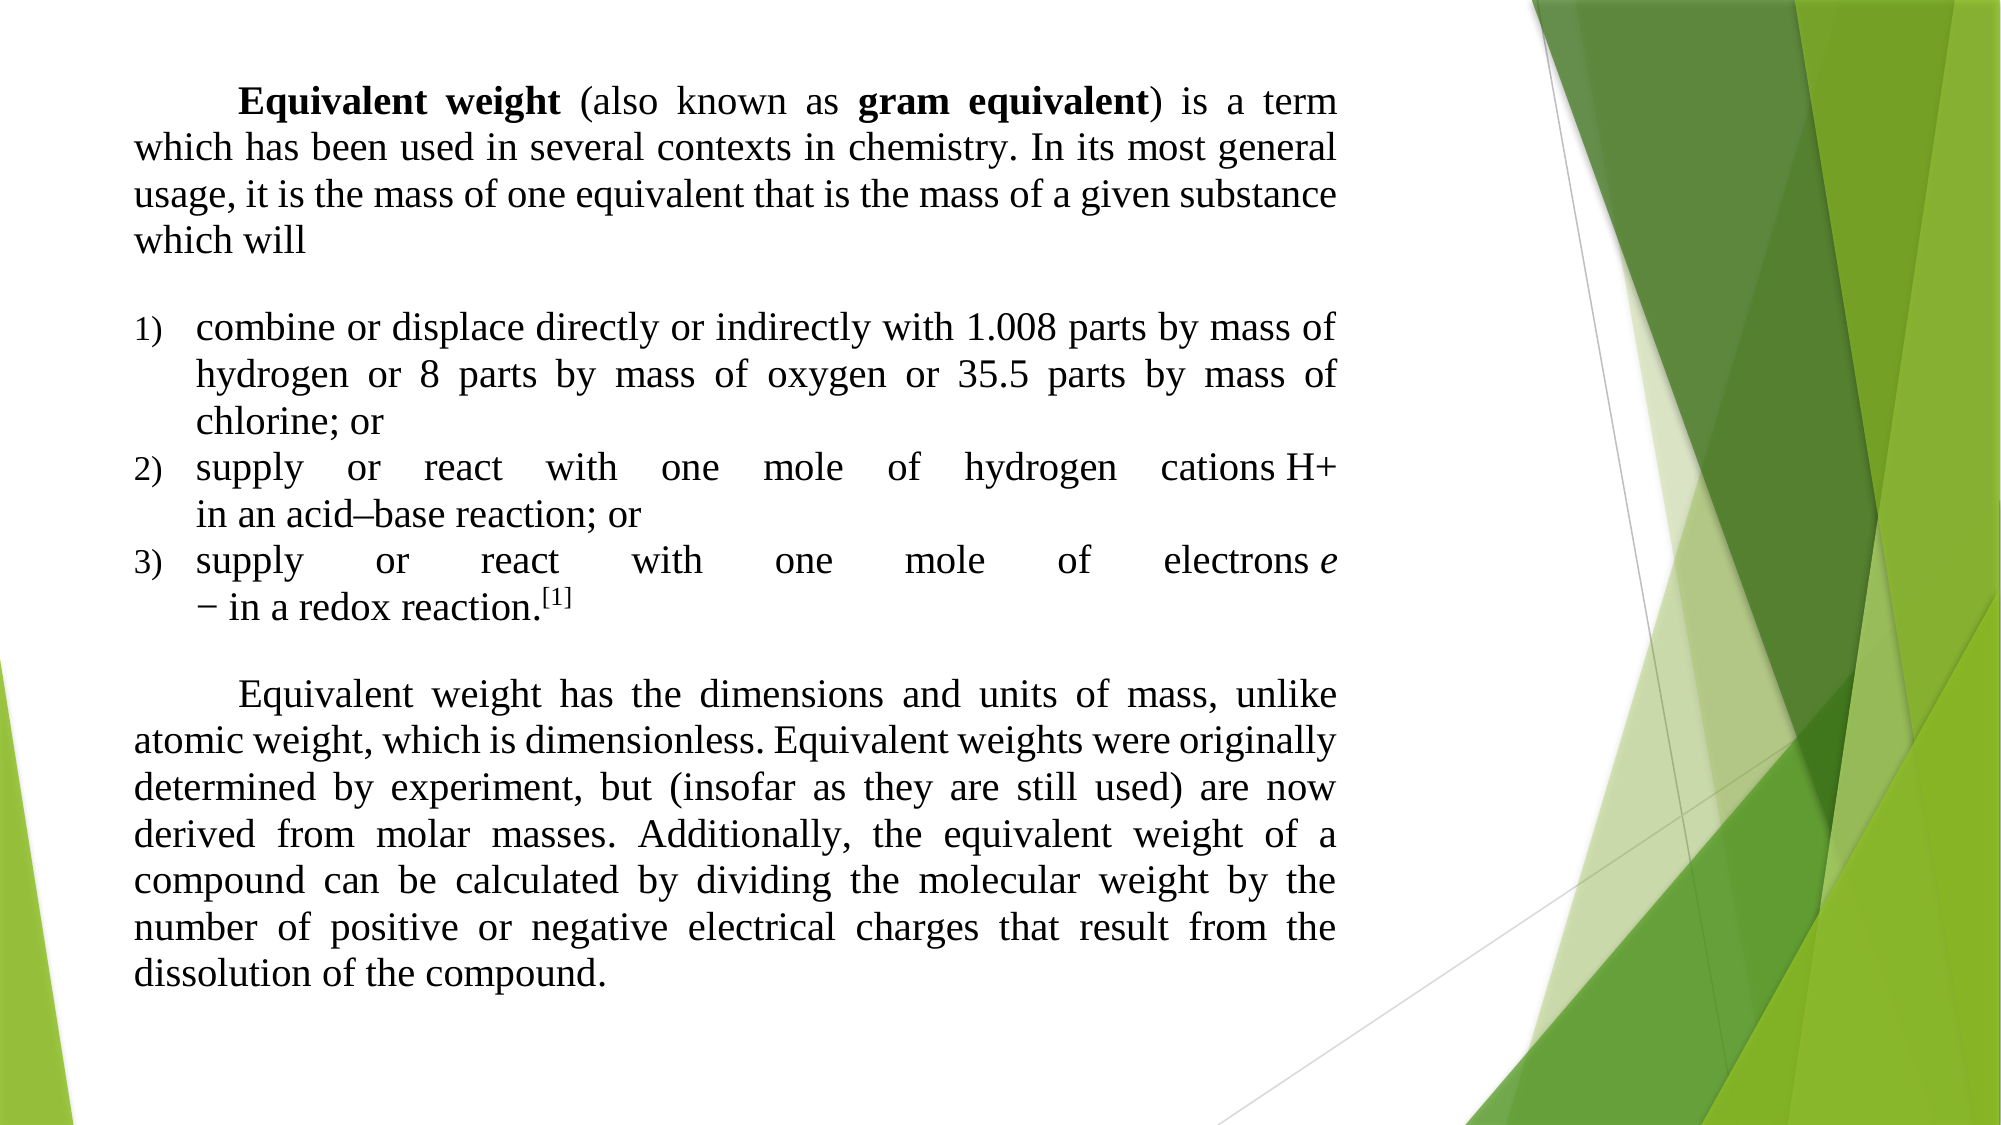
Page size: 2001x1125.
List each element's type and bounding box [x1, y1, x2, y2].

picture [133, 76, 1338, 998]
